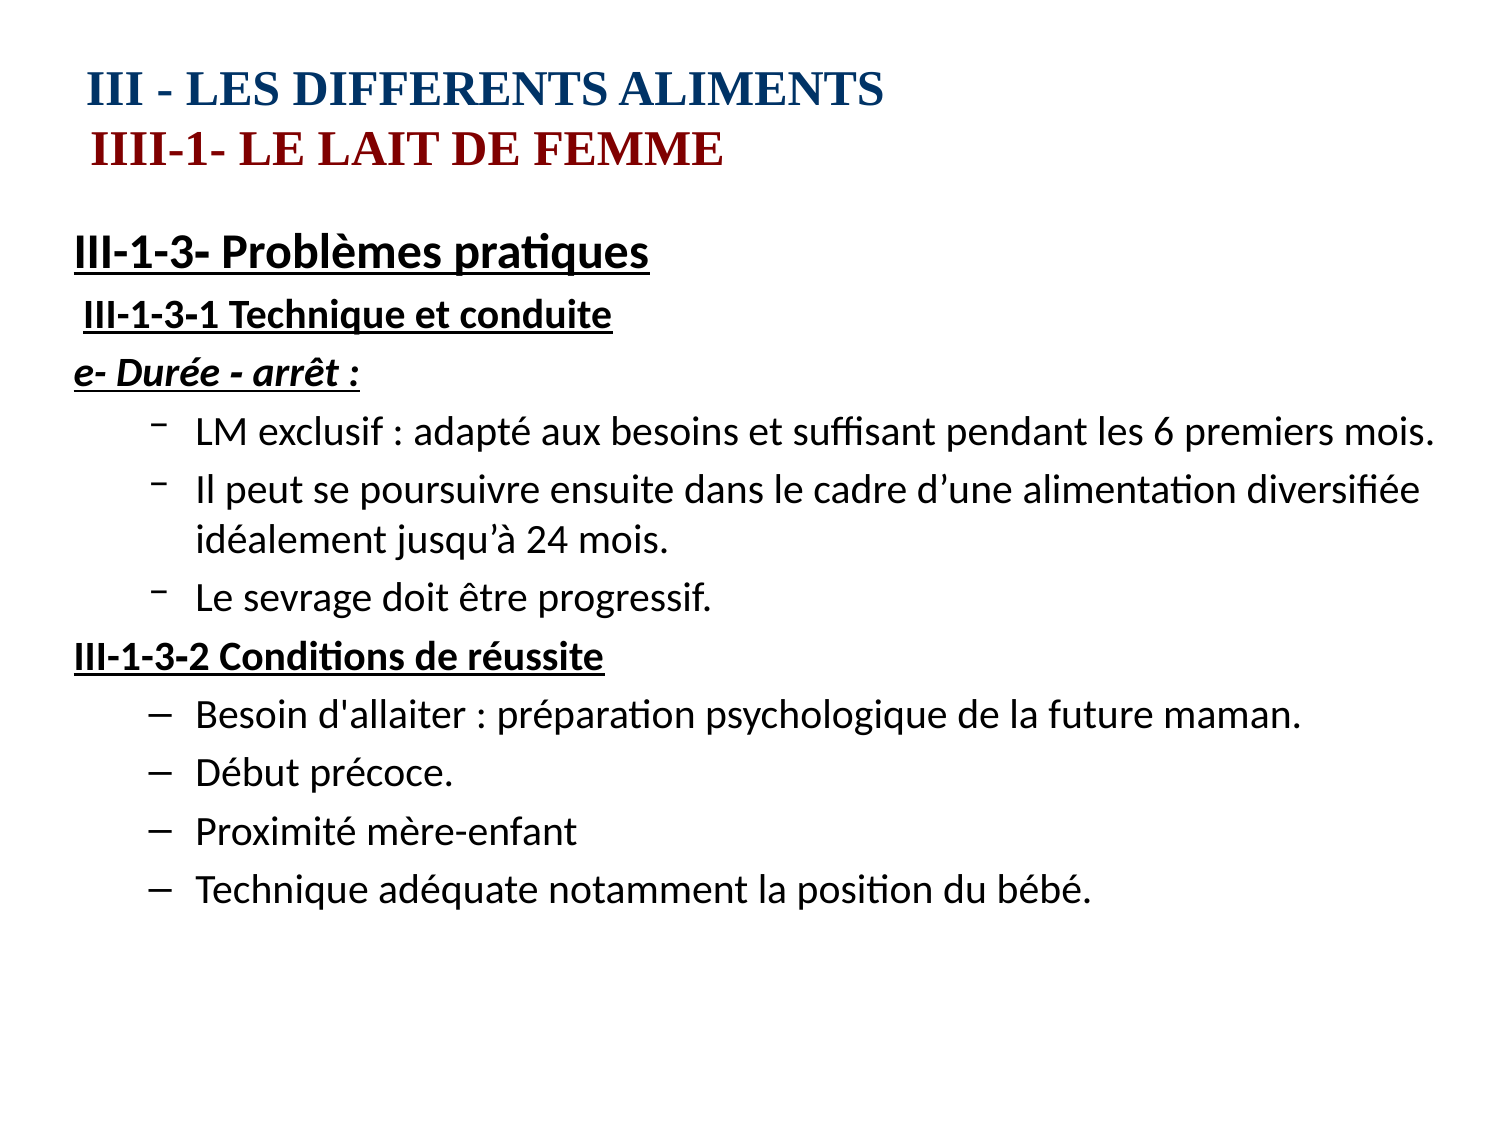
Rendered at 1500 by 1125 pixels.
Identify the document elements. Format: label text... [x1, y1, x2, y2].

list III-1-3‑ Problèmes pratiques III-1-3‑1 Technique et conduite e- Durée ‑ arrêt : LM exclusif : adapté aux besoins et suffisant pendant les 6 premiers mois. Il peut se poursuivre ensuite dans le cadre d’une alimentation diversifiée idéalement jusqu’à 24 mois. Le sevrage doit être progressif. III-1-3‑2 Conditions de réussite Besoin d'allaiter : préparation psychologique de la future maman. Début précoce. Proximité mère-enfant Technique adéquate notamment la position du bébé. [58, 210, 1454, 1091]
title III ‑ LES DIFFERENTS ALIMENTS IIII-1‑ LE LAIT DE FEMME [0, 105, 1351, 247]
